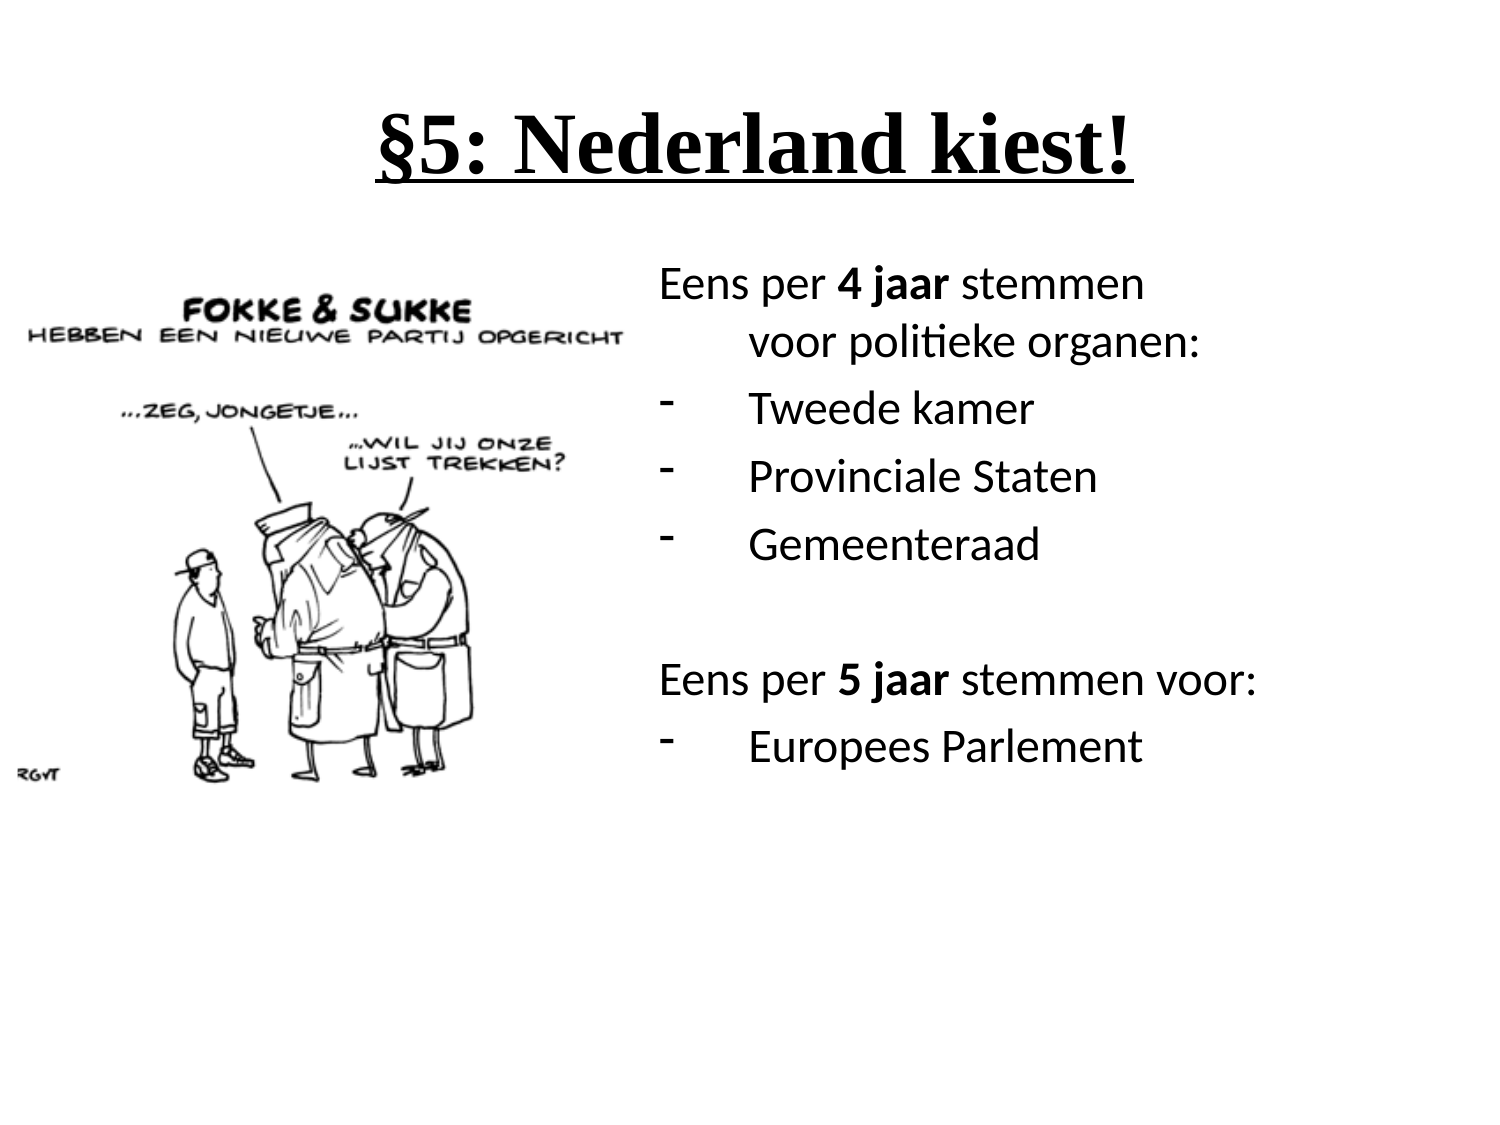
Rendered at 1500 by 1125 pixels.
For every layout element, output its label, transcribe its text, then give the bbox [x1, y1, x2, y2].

picture [17, 290, 644, 806]
title §5: Nederland kiest! [360, 45, 1187, 233]
list Eens per 4 jaar stemmen voor politieke organen: Tweede kamer Provinciale Staten Gemeenteraad Eens per 5 jaar stemmen voor: Europees Parlement [643, 243, 1500, 986]
